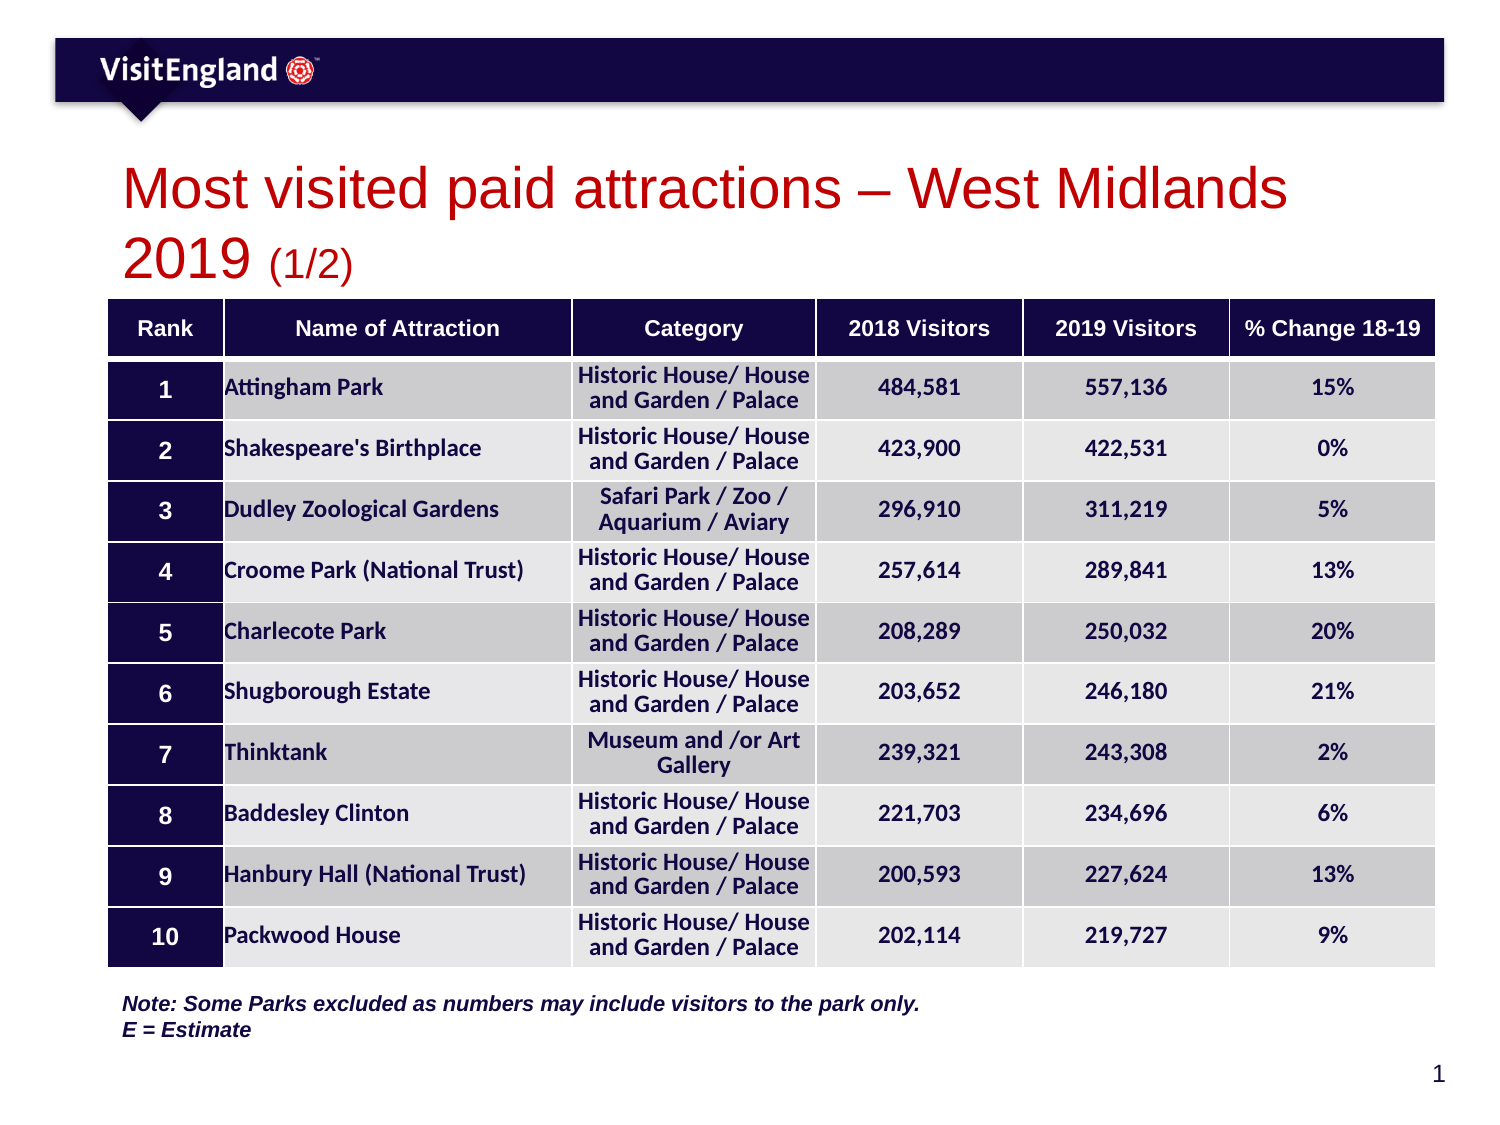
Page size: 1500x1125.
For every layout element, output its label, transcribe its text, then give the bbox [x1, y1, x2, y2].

table_cell Packwood House [225, 908, 571, 967]
table_cell Museum and /or Art Gallery [573, 725, 815, 784]
table_cell 21% [1230, 664, 1435, 723]
table_cell 239,321 [817, 725, 1022, 784]
table_cell 5% [1230, 482, 1435, 541]
table_cell 3 [108, 482, 223, 541]
table_cell Historic House/ House and Garden / Palace [573, 603, 815, 662]
table_cell Historic House/ House and Garden / Palace [573, 847, 815, 906]
table_cell 6 [108, 664, 223, 723]
table_cell Historic House/ House and Garden / Palace [573, 908, 815, 967]
table_cell Safari Park / Zoo / Aquarium / Aviary [573, 482, 815, 541]
table_cell Historic House/ House and Garden / Palace [573, 362, 815, 419]
table_cell 202,114 [817, 908, 1022, 967]
table_cell 246,180 [1024, 664, 1229, 723]
table_header Category [573, 299, 815, 356]
table_header 2019 Visitors [1024, 299, 1229, 356]
table_cell 557,136 [1024, 362, 1229, 419]
table_cell Croome Park (National Trust) [225, 543, 571, 602]
table_cell 10 [108, 908, 223, 967]
table_header Name of Attraction [225, 299, 571, 356]
table_cell Historic House/ House and Garden / Palace [573, 421, 815, 480]
table_cell 250,032 [1024, 603, 1229, 662]
table_cell 20% [1230, 603, 1435, 662]
table_cell 234,696 [1024, 786, 1229, 845]
table_header 2018 Visitors [817, 299, 1022, 356]
table_cell 422,531 [1024, 421, 1229, 480]
table_cell 484,581 [817, 362, 1022, 419]
table_cell 200,593 [817, 847, 1022, 906]
table_cell 9% [1230, 908, 1435, 967]
table_cell Charlecote Park [225, 603, 571, 662]
table_cell 4 [108, 543, 223, 602]
table_cell 2% [1230, 725, 1435, 784]
table_cell 243,308 [1024, 725, 1229, 784]
picture [95, 56, 322, 88]
table_header % Change 18-19 [1230, 299, 1435, 356]
table_cell Shugborough Estate [225, 664, 571, 723]
table_cell Shakespeare's Birthplace [225, 421, 571, 480]
table_cell 13% [1230, 847, 1435, 906]
table_cell 296,910 [817, 482, 1022, 541]
table_cell Historic House/ House and Garden / Palace [573, 786, 815, 845]
table_cell 221,703 [817, 786, 1022, 845]
table_cell 208,289 [817, 603, 1022, 662]
table_cell 6% [1230, 786, 1435, 845]
table_cell 423,900 [817, 421, 1022, 480]
table_cell 5 [108, 603, 223, 662]
table_cell Historic House/ House and Garden / Palace [573, 664, 815, 723]
table_header Rank [108, 299, 223, 356]
text_box Note: Some Parks excluded as numbers may include visitors to the park only. E = Estimate [107, 982, 1405, 1050]
table_cell Attingham Park [225, 362, 571, 419]
table_cell Thinktank [225, 725, 571, 784]
table_cell 15% [1230, 362, 1435, 419]
table_cell Baddesley Clinton [225, 786, 571, 845]
table_cell 311,219 [1024, 482, 1229, 541]
table_cell 13% [1230, 543, 1435, 602]
table_cell 1 [108, 362, 223, 419]
title Most visited paid attractions – West Midlands 2019 (1/2) [107, 143, 1445, 276]
table_cell 8 [108, 786, 223, 845]
table_cell Historic House/ House and Garden / Palace [573, 543, 815, 602]
table_cell 203,652 [817, 664, 1022, 723]
table_cell 257,614 [817, 543, 1022, 602]
table_cell 289,841 [1024, 543, 1229, 602]
table_cell 7 [108, 725, 223, 784]
table_cell 9 [108, 847, 223, 906]
table_cell Hanbury Hall (National Trust) [225, 847, 571, 906]
table_cell 227,624 [1024, 847, 1229, 906]
table_cell 219,727 [1024, 908, 1229, 967]
table_cell Dudley Zoological Gardens [225, 482, 571, 541]
table_cell 2 [108, 421, 223, 480]
table_cell 0% [1230, 421, 1435, 480]
